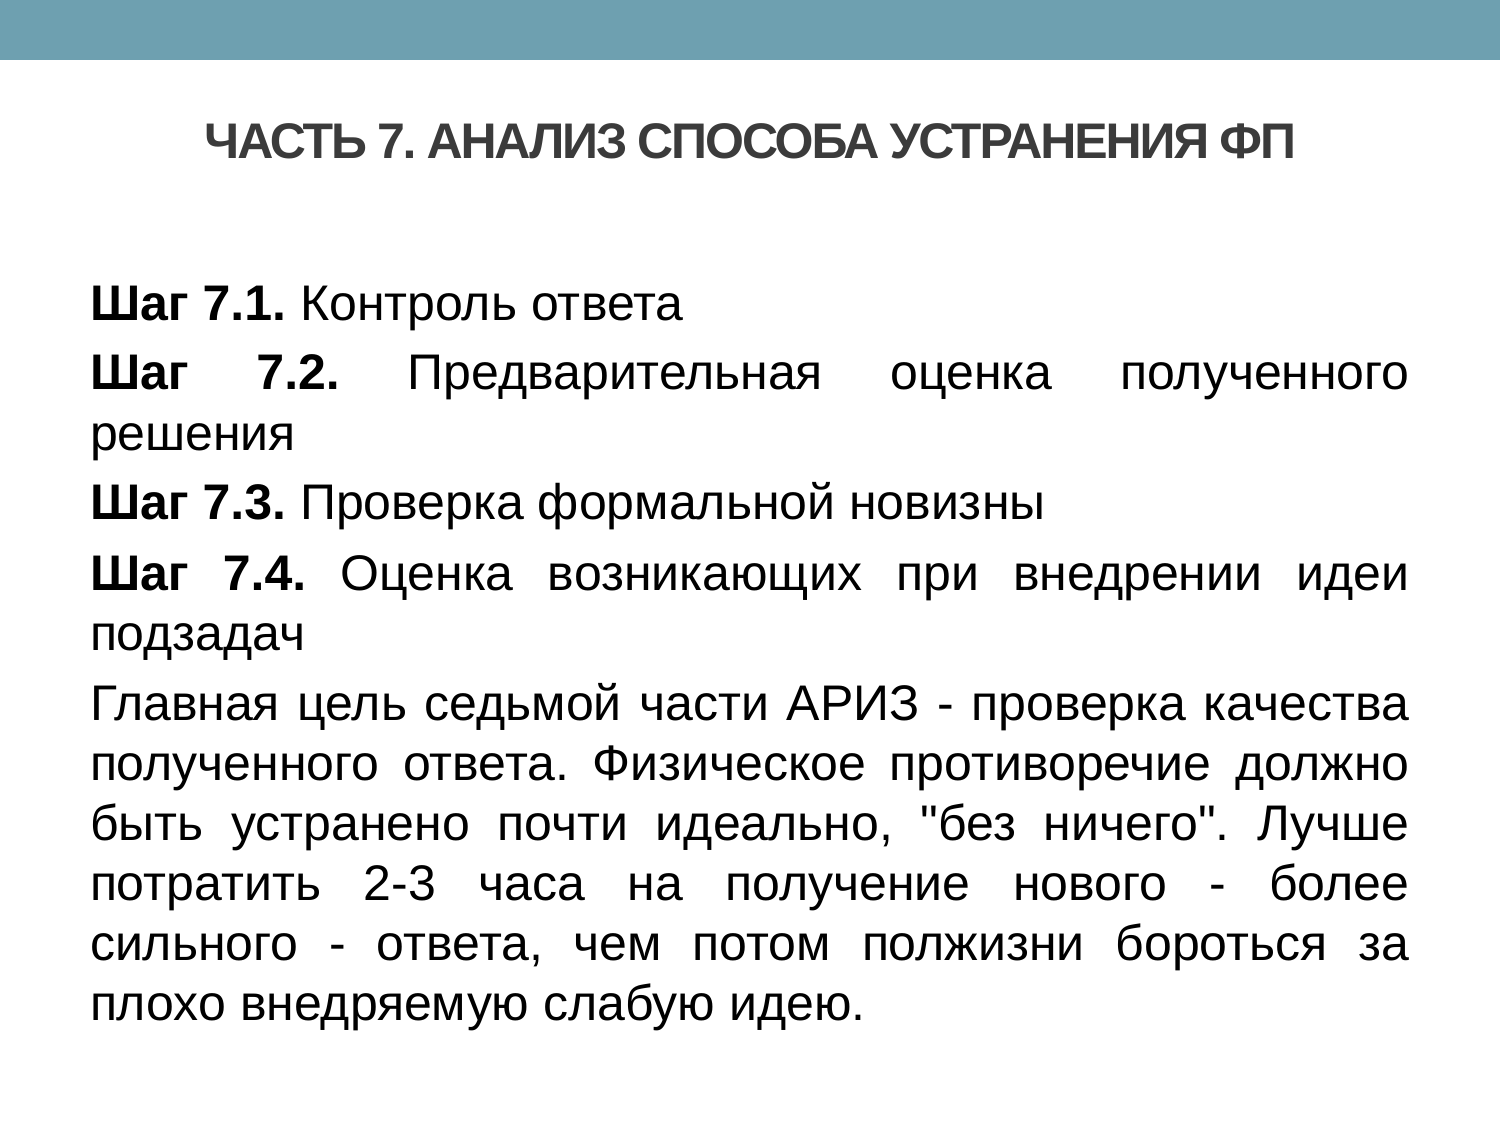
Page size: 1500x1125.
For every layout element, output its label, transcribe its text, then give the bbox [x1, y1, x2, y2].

title ЧАСТЬ 7. АНАЛИЗ СПОСОБА УСТРАНЕНИЯ ФП [75, 87, 1425, 250]
list Шаг 7.1. Контроль ответа Шаг 7.2. Предварительная оценка полученного решения Шаг 7.3. Проверка формальной новизны Шаг 7.4. Оценка возникающих при внедрении идеи подзадач Главная цель седьмой части АРИЗ - проверка качества полученного ответа. Физическое противоречие должно быть устранено почти идеально, "без ничего". Лучше потратить 2-3 часа на получение нового - более сильного - ответа, чем потом полжизни бороться за плохо внедряемую слабую идею. [75, 262, 1425, 1063]
